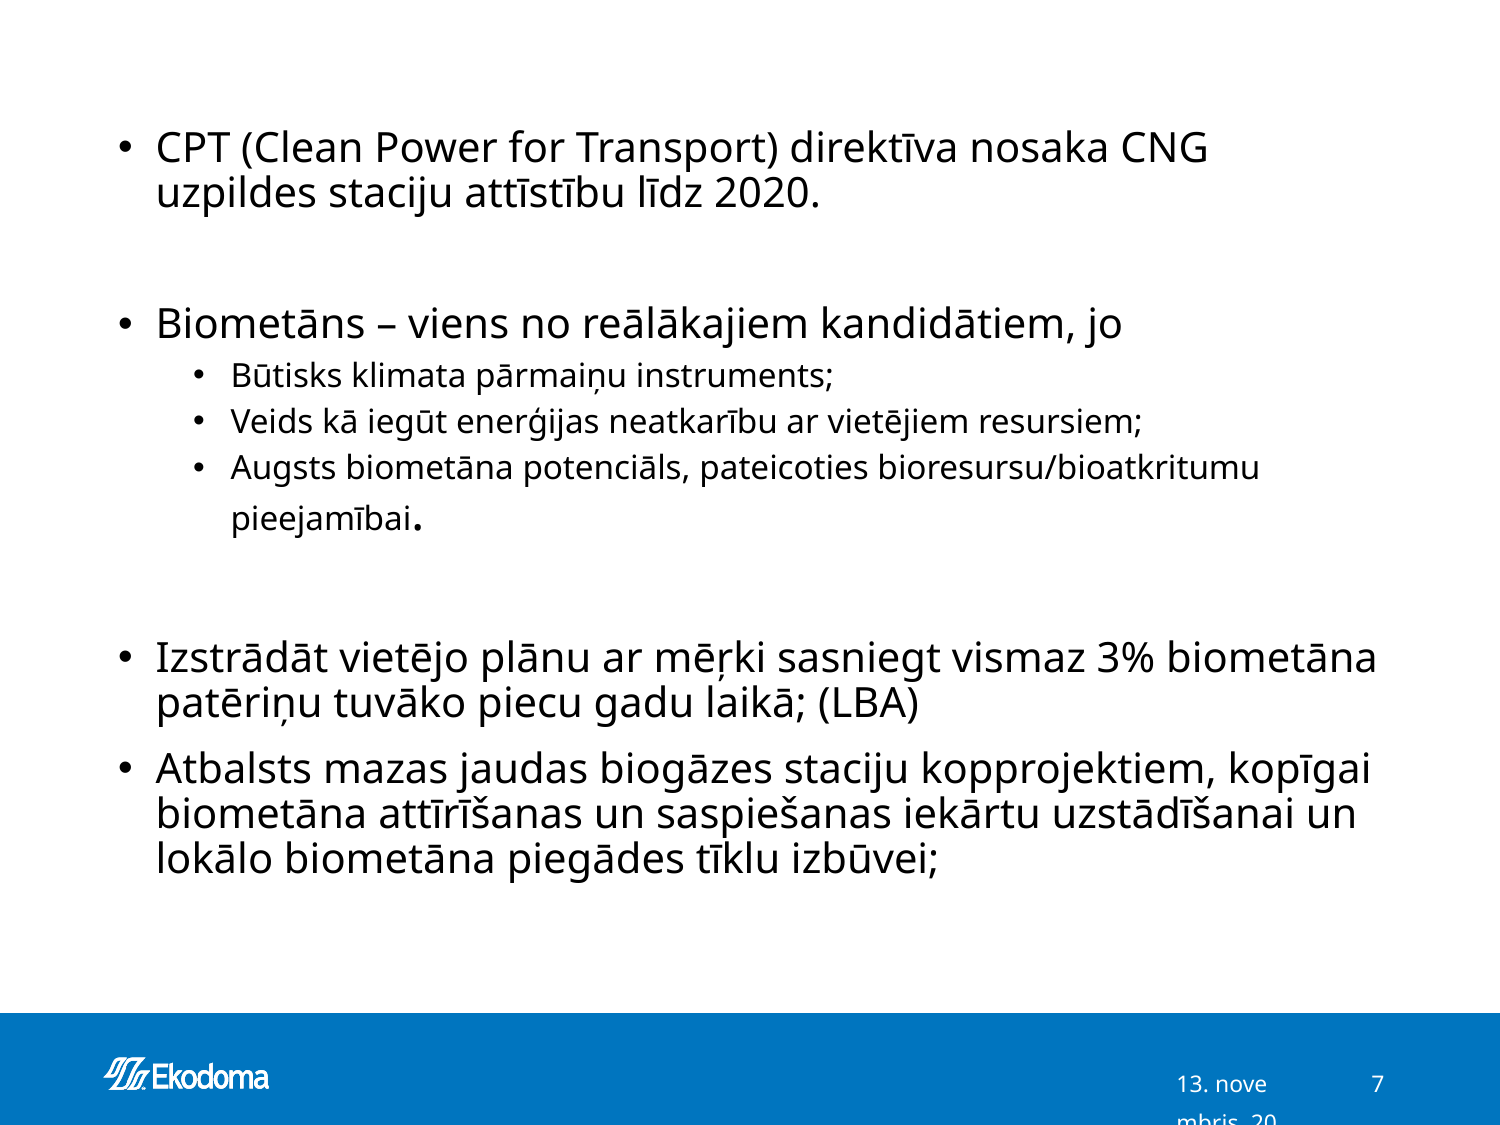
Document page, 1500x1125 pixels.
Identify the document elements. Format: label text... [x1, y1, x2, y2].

slide_number 7 [1304, 1046, 1400, 1107]
list CPT (Clean Power for Transport) direktīva nosaka CNG uzpildes staciju attīstību līdz 2020. Biometāns – viens no reālākajiem kandidātiem, jo Būtisks klimata pārmaiņu instruments; Veids kā iegūt enerģijas neatkarību ar vietējiem resursiem; Augsts biometāna potenciāls, pateicoties bioresursu/bioatkritumu pieejamībai. Izstrādāt vietējo plānu ar mēŗki sasniegt vismaz 3% biometāna patēriņu tuvāko piecu gadu laikā; (LBA) Atbalsts mazas jaudas biogāzes staciju kopprojektiem, kopīgai biometāna attīrīšanas un saspiešanas iekārtu uzstādīšanai un lokālo biometāna piegādes tīklu izbūvei; [103, 118, 1397, 978]
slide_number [1161, 1046, 1295, 1107]
picture [103, 1057, 269, 1090]
